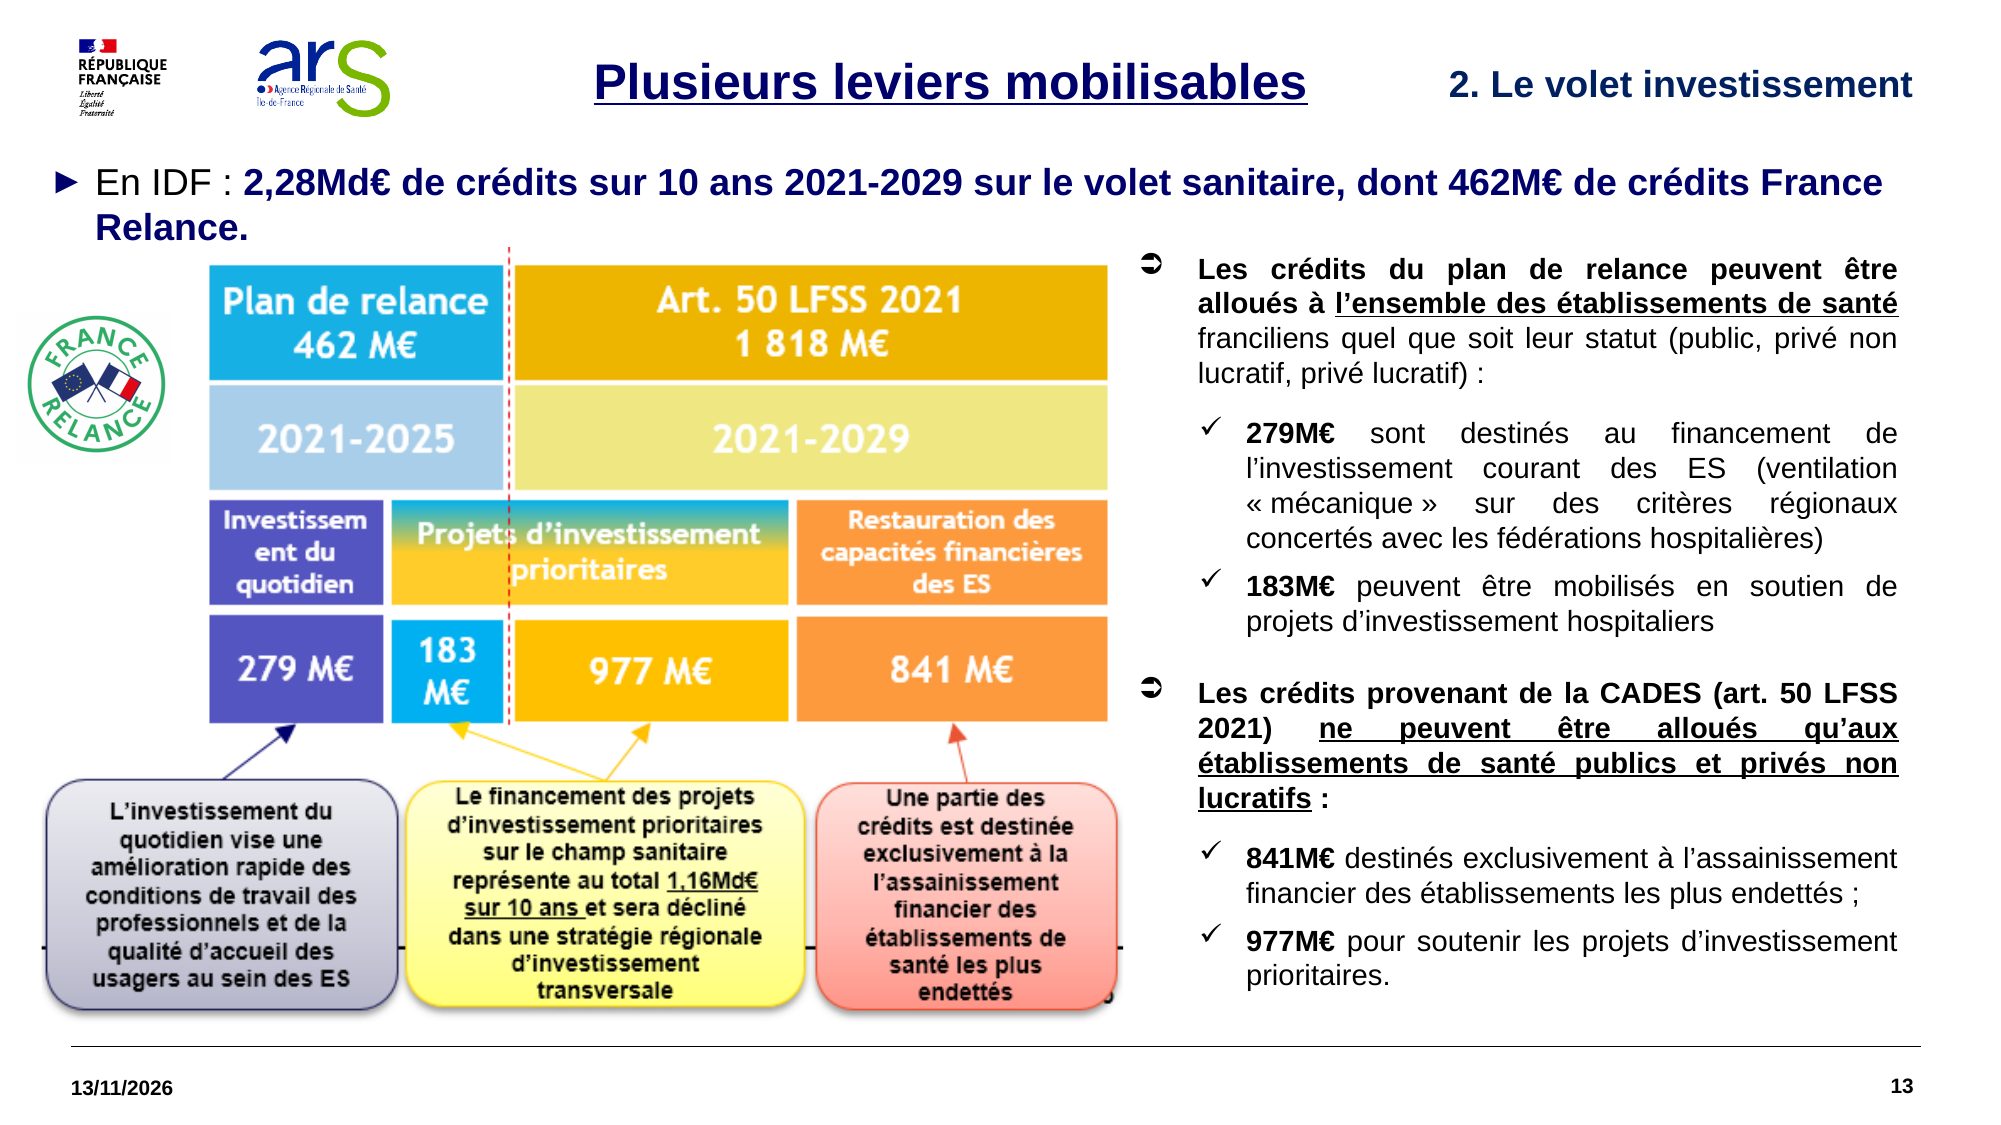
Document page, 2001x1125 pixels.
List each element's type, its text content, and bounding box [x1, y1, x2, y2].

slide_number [70, 1049, 327, 1125]
title Plusieurs leviers mobilisables [0, 24, 1324, 143]
footer 2. Le volet investissement [627, 42, 1914, 122]
picture [15, 247, 1124, 1031]
text_box Les crédits du plan de relance peuvent être alloués à l’ensemble des établissements de santé franciliens quel que soit leur statut (public, privé non lucratif, privé lucratif) : 279M€ sont destinés au financement de l’investissement courant des ES (ventilation « mécanique » sur des critères régionaux concertés avec les fédérations hospitalières) 183M€ peuvent être mobilisés en soutien de projets d’investissement hospitaliers Les crédits provenant de la CADES (art. 50 LFSS 2021) ne peuvent être alloués qu’aux établissements de santé publics et privés non lucratifs : 841M€ destinés exclusivement à l’assainissement financier des établissements les plus endettés ; 977M€ pour soutenir les projets d’investissement prioritaires. [1109, 242, 1914, 1000]
text_box En IDF : 2,28Md€ de crédits sur 10 ans 2021-2029 sur le volet sanitaire, dont 462M€ de crédits France Relance. [31, 149, 1916, 258]
slide_number 13 [1618, 1046, 1914, 1125]
